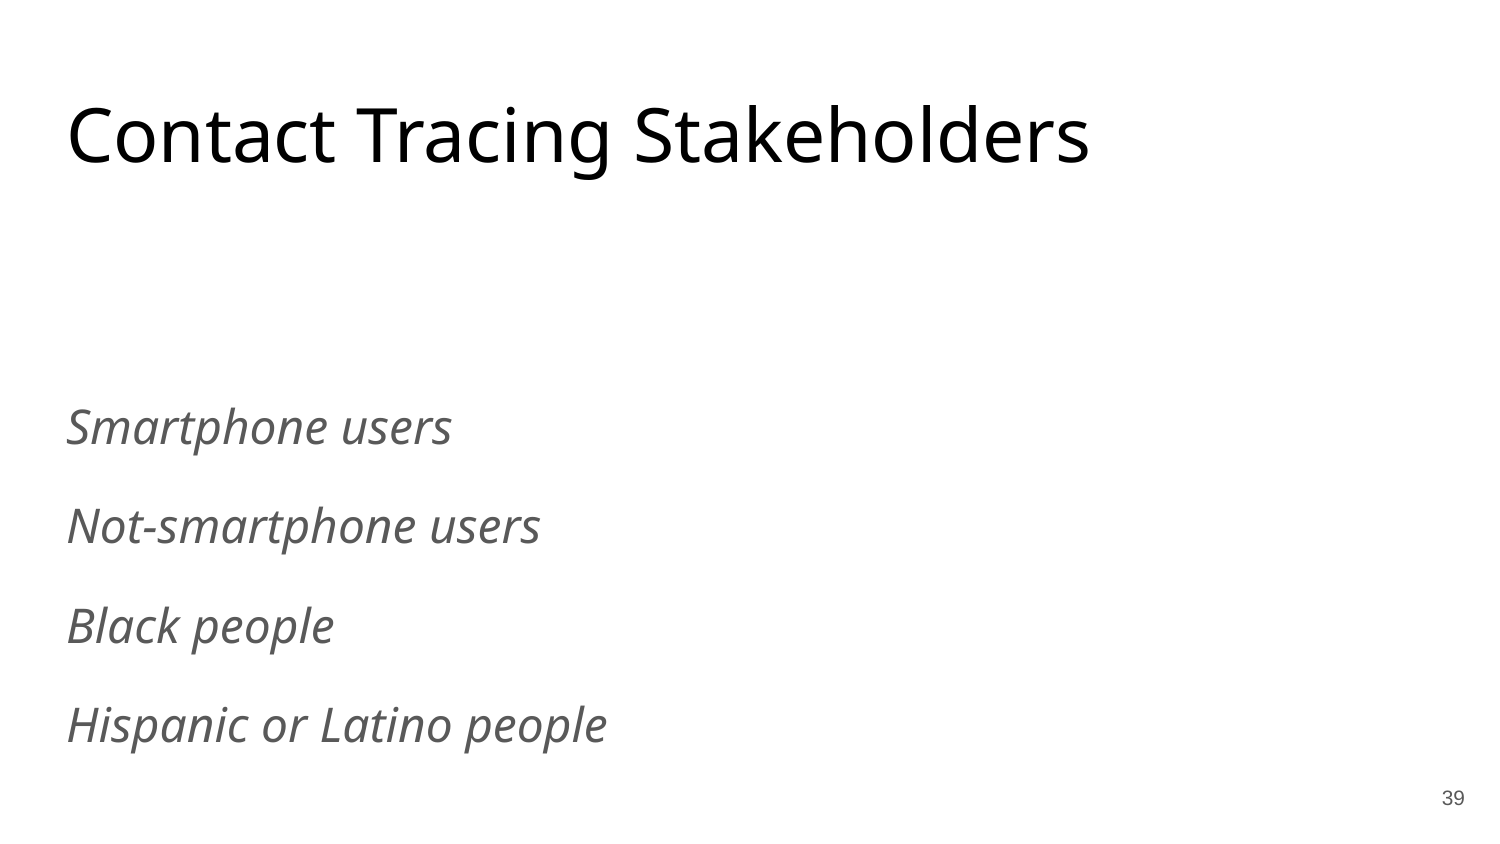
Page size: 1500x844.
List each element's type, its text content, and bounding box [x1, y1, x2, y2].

title Contact Tracing Stakeholders [51, 72, 1449, 167]
list Smartphone users Not-smartphone users Black people Hispanic or Latino people [51, 189, 1016, 762]
slide_number 39 [1389, 764, 1480, 830]
